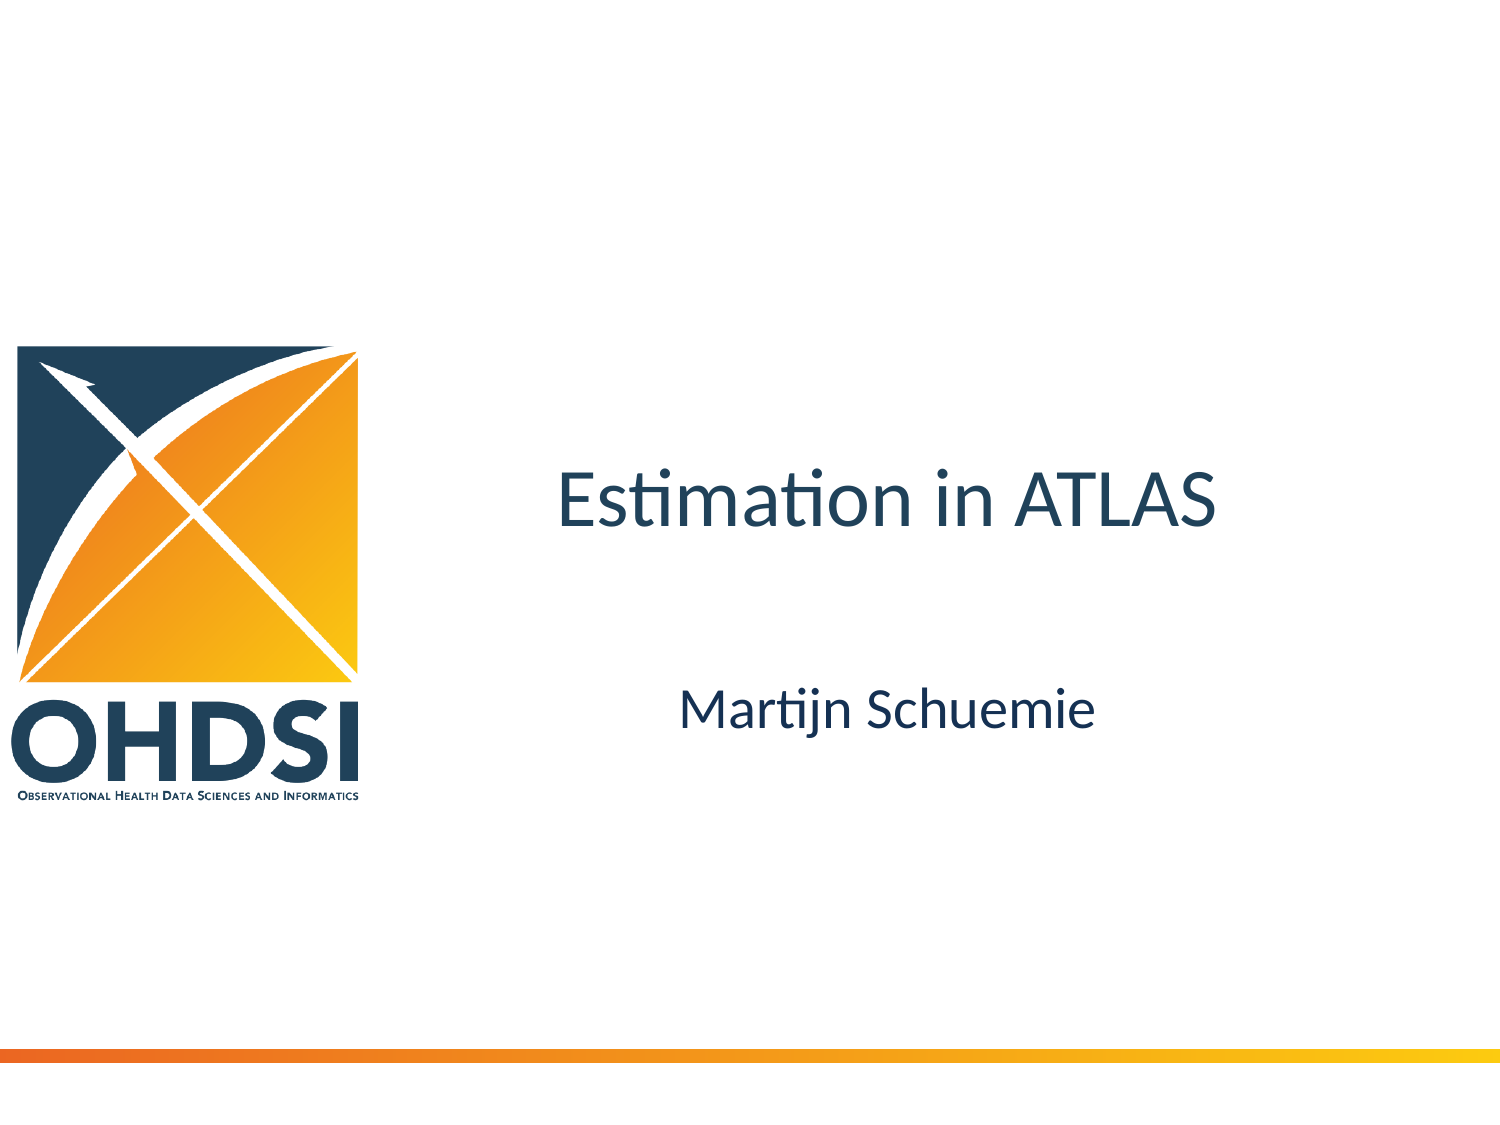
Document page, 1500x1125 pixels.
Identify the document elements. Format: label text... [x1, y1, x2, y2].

picture [0, 307, 403, 838]
subtitle Martijn Schuemie [387, 662, 1388, 950]
title Estimation in ATLAS [387, 349, 1388, 638]
